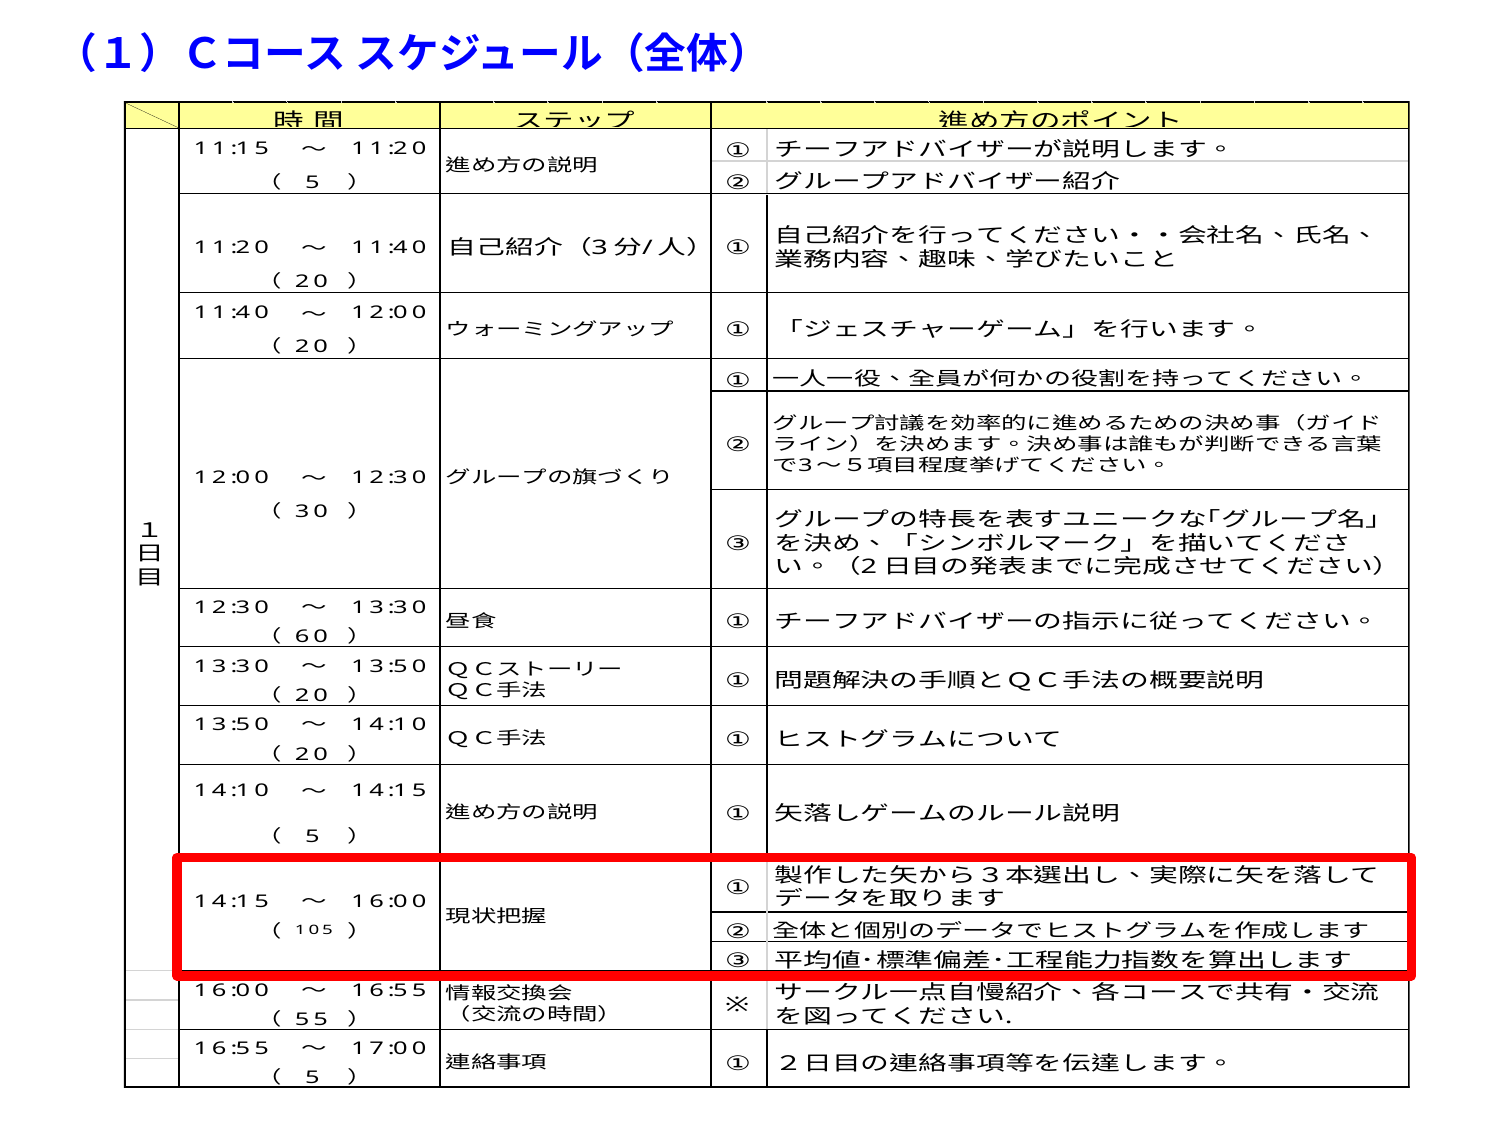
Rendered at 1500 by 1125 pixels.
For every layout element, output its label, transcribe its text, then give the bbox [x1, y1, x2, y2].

picture [123, 101, 1412, 1089]
text_box （１）Ｃコース スケジュール（全体） [41, 19, 1022, 84]
